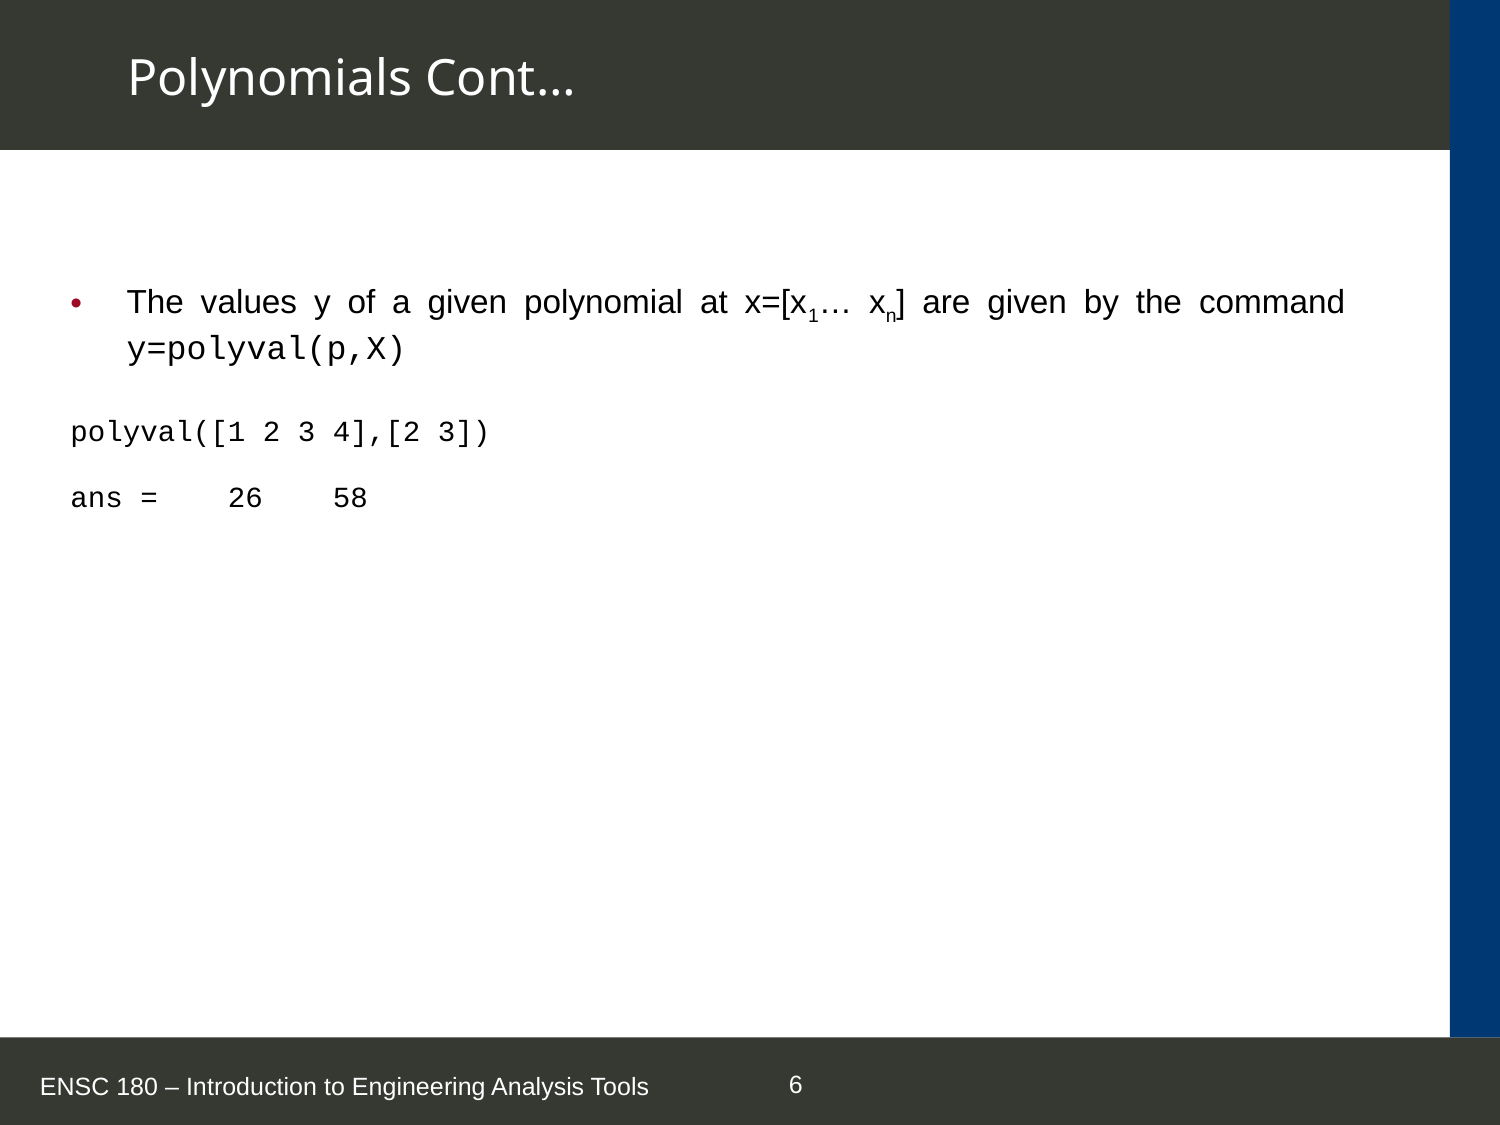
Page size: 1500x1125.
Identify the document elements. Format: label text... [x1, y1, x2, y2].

list The values y of a given polynomial at x=[x1… xn] are given by the command y=polyval(p,X) polyval([1 2 3 4],[2 3]) ans = 26 58 [55, 201, 1362, 993]
footer ENSC 180 – Introduction to Engineering Analysis Tools [24, 1062, 670, 1113]
title Polynomials Cont… [112, 37, 1451, 138]
